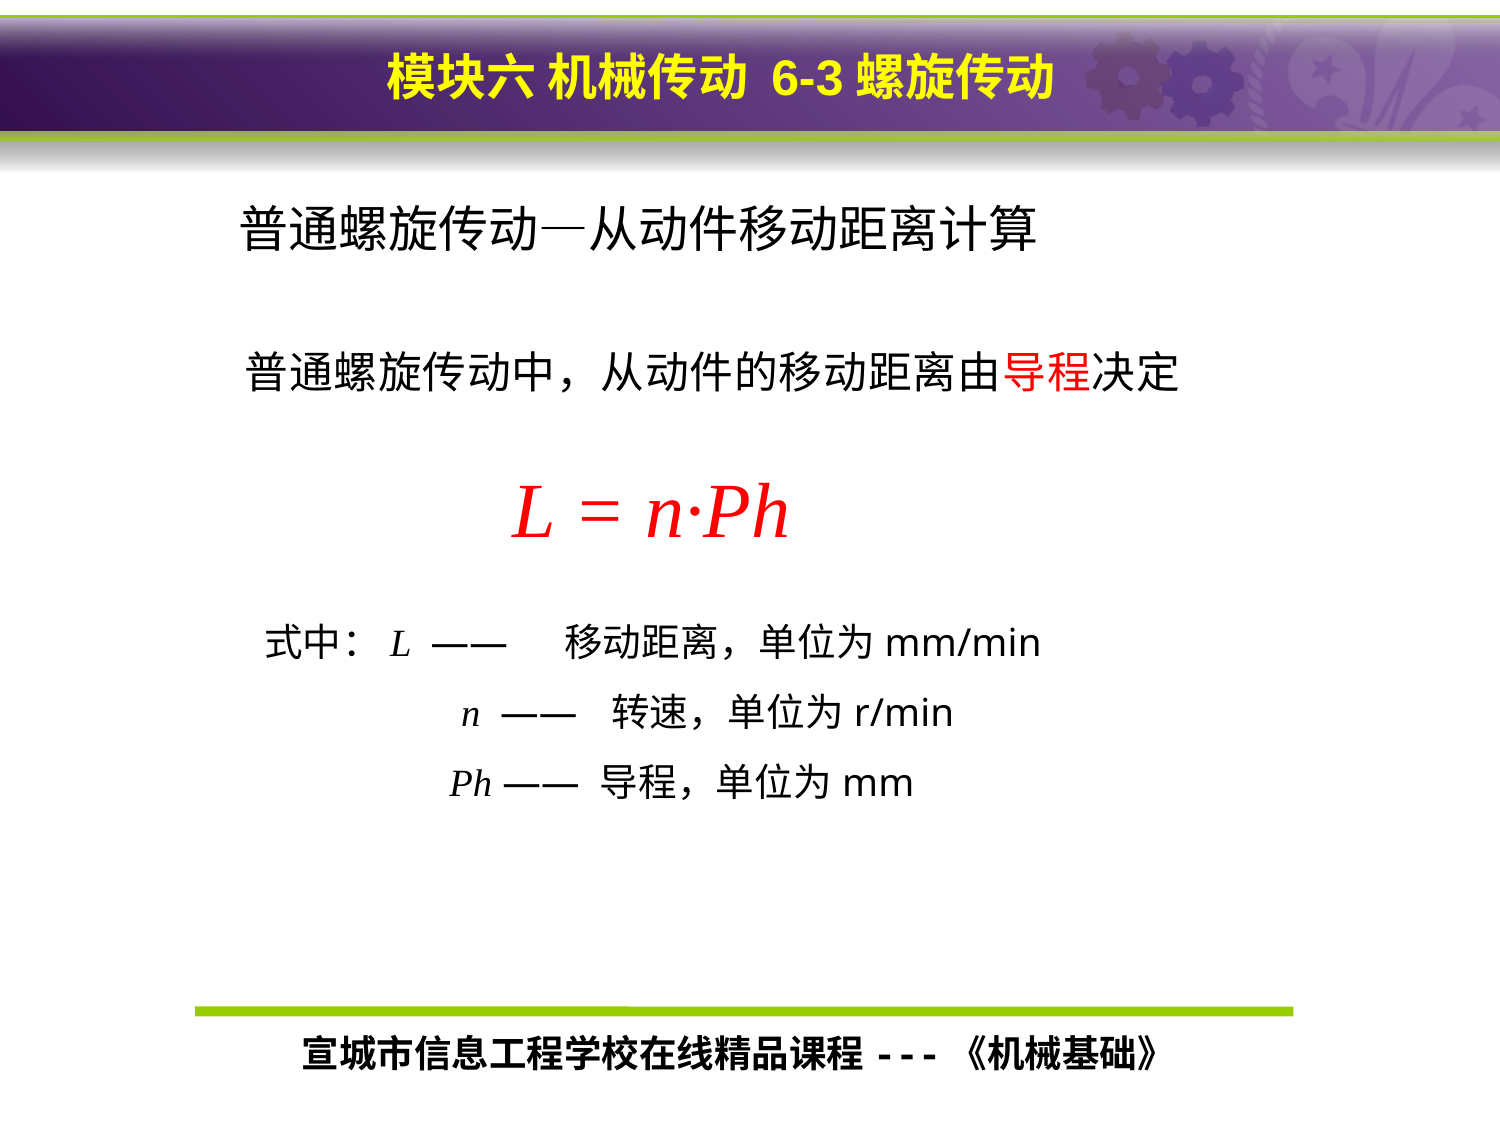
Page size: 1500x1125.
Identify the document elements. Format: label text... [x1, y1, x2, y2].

text_box 普通螺旋传动—从动件移动距离计算 [171, 196, 1111, 258]
text_box 宣城市信息工程学校在线精品课程---《机械基础》 [242, 1023, 1235, 1083]
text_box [0, 18, 1500, 173]
text_box 普通螺旋传动中，从动件的移动距离由导程决定 L = n·Ph 式中：L —— 移动距离，单位为mm/min n —— 转速，单位为r/min Ph —— 导程，单位为mm [242, 342, 1183, 805]
